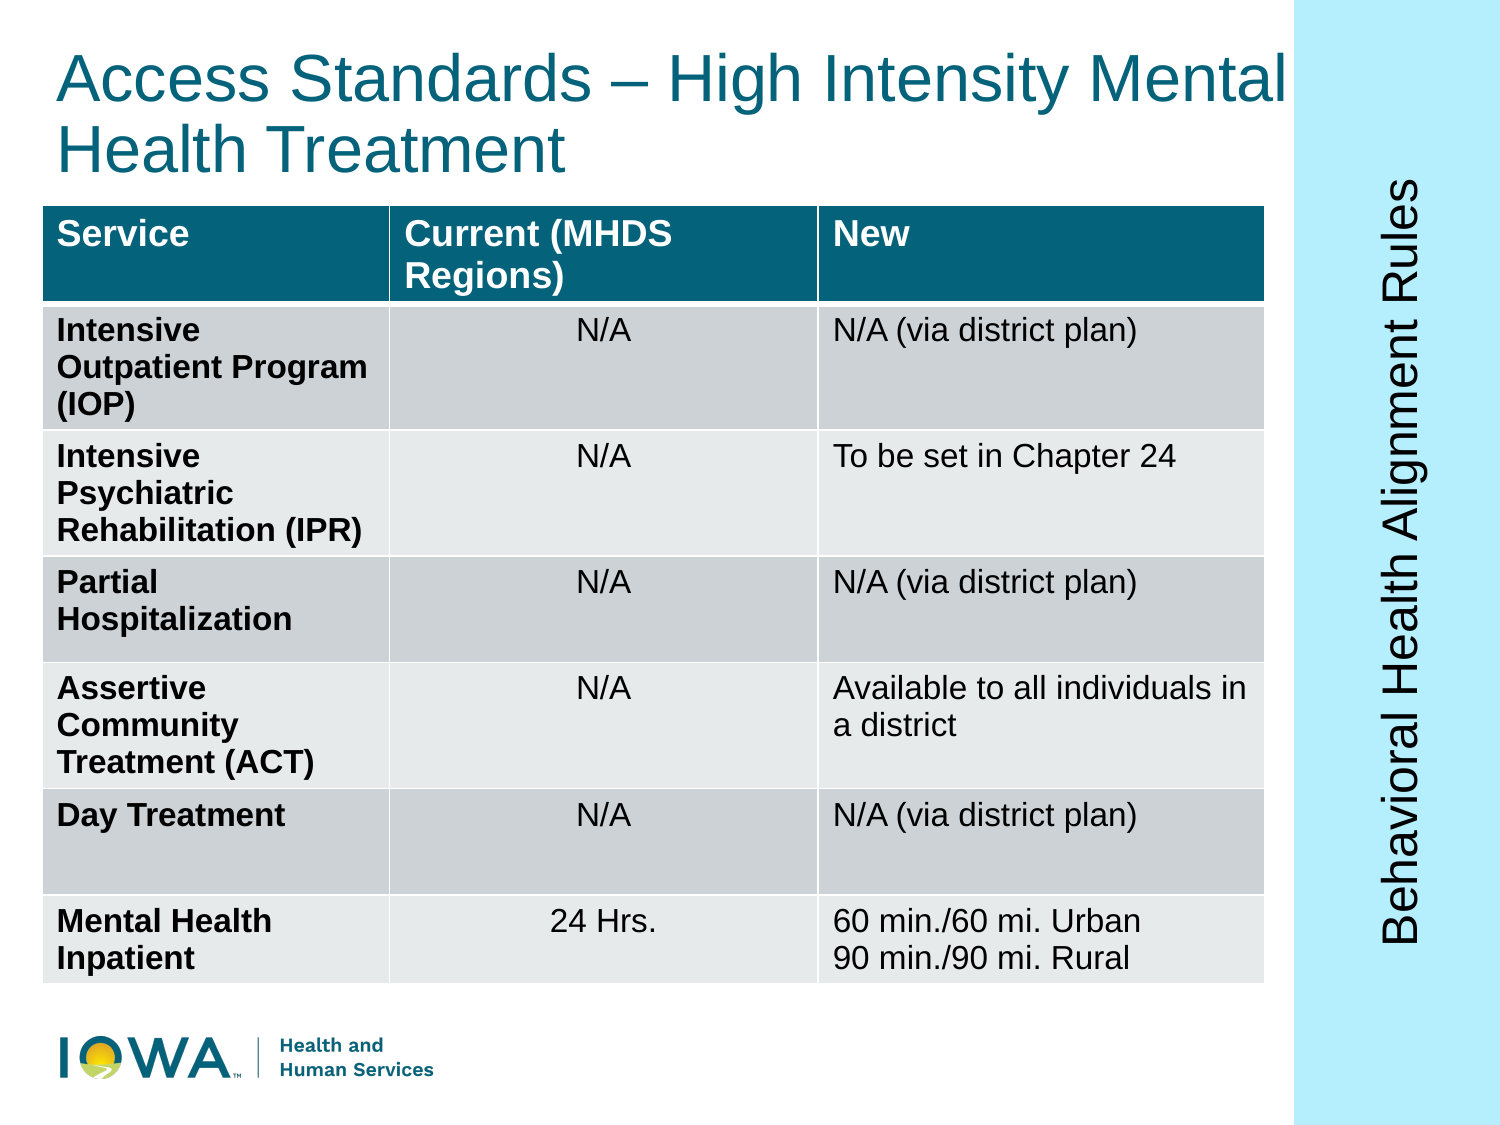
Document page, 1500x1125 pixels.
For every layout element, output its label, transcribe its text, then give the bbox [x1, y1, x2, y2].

table_cell Day Treatment [43, 789, 389, 894]
table_header New [819, 206, 1264, 301]
table_cell 24 Hrs. [390, 896, 817, 983]
table_cell To be set in Chapter 24 [819, 431, 1264, 555]
table_cell 60 min./60 mi. Urban 90 min./90 mi. Rural [819, 896, 1264, 983]
table_cell N/A [390, 307, 817, 429]
text_box Behavioral Health Alignment Rules [1294, 0, 1500, 1125]
title Access Standards – High Intensity Mental Health Treatment [41, 35, 1294, 206]
table_cell N/A (via district plan) [819, 307, 1264, 429]
table_cell N/A [390, 663, 817, 788]
table_cell N/A [390, 431, 817, 555]
table_cell Intensive Psychiatric Rehabilitation (IPR) [43, 431, 389, 555]
table_cell N/A (via district plan) [819, 557, 1264, 662]
picture [60, 1036, 434, 1079]
table_header Current (MHDS Regions) [390, 206, 817, 301]
table_cell N/A [390, 557, 817, 662]
table_cell Assertive Community Treatment (ACT) [43, 663, 389, 788]
table_header Service [43, 206, 389, 301]
table_cell N/A (via district plan) [819, 789, 1264, 894]
table_cell Intensive Outpatient Program (IOP) [43, 307, 389, 429]
table_cell N/A [390, 789, 817, 894]
table_cell Partial Hospitalization [43, 557, 389, 662]
table_cell Mental Health Inpatient [43, 896, 389, 983]
table_cell Available to all individuals in a district [819, 663, 1264, 788]
